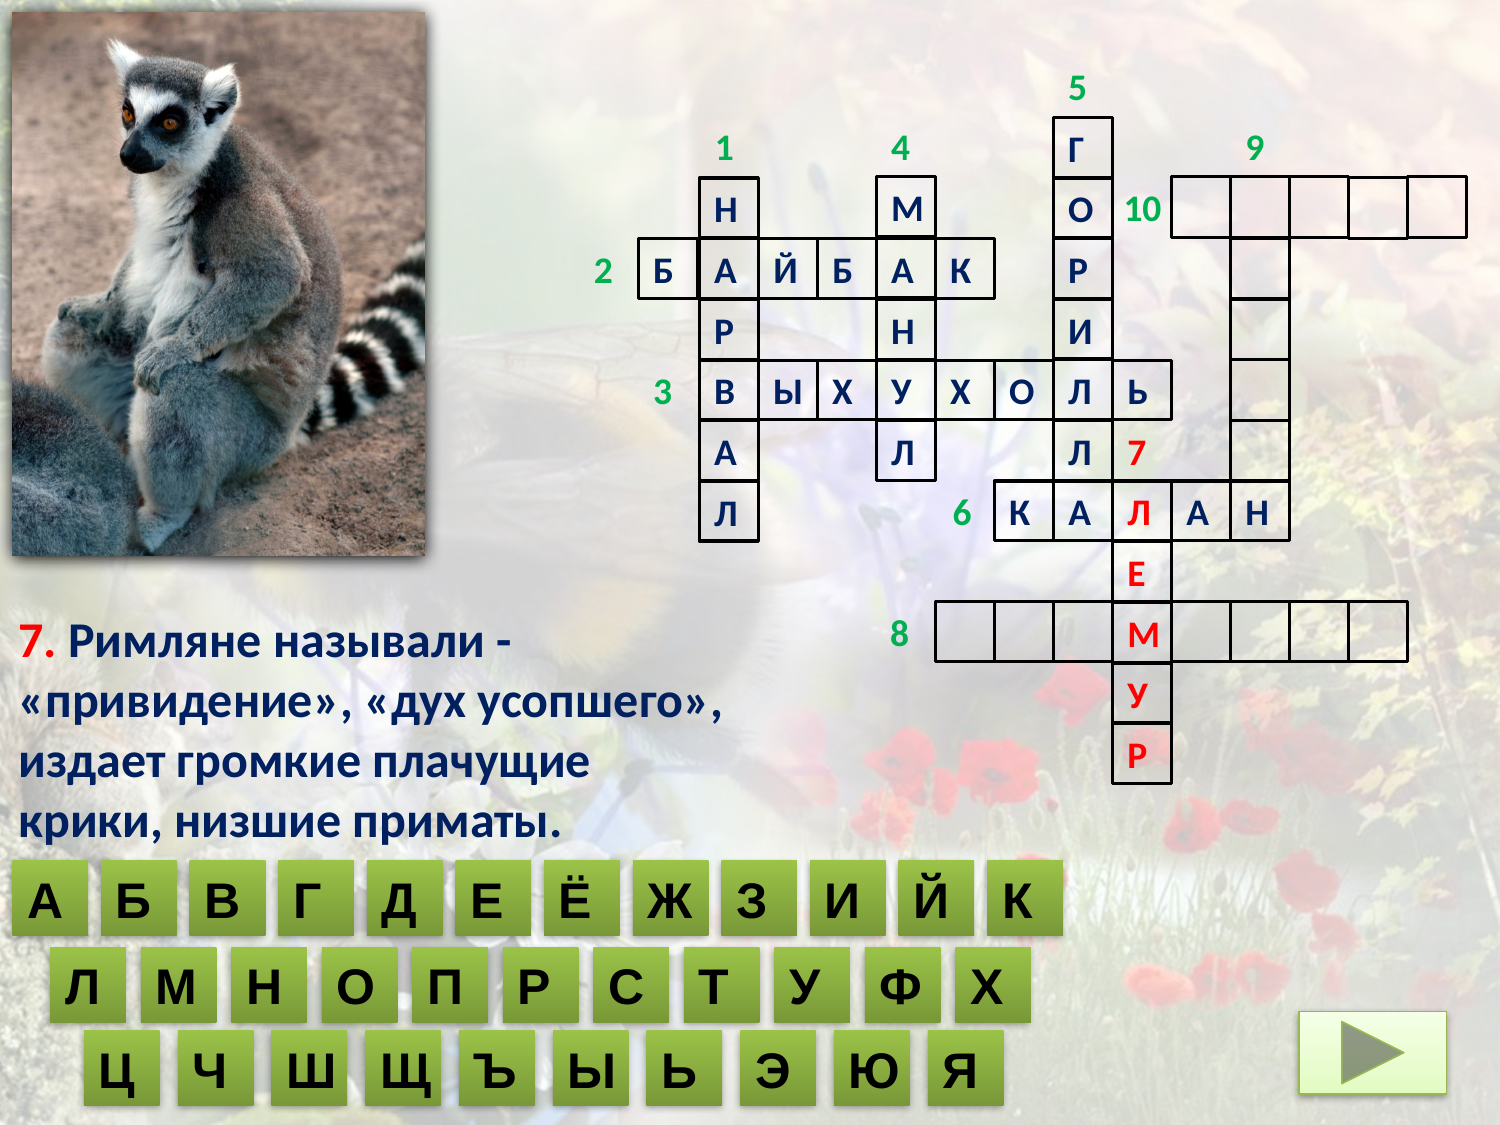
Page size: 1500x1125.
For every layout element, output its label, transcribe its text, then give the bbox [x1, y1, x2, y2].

text_box Ш [271, 1030, 348, 1106]
text_box 10 [1108, 176, 1185, 237]
text_box 7. Римляне называли - «привидение», «дух усопшего», издает громкие плачущие крики, низшие приматы. [3, 599, 741, 855]
text_box [1230, 238, 1290, 298]
text_box У [1112, 663, 1172, 724]
text_box Л [1113, 481, 1171, 541]
text_box [1407, 176, 1467, 238]
text_box Г [278, 860, 354, 936]
text_box Б [817, 238, 877, 299]
text_box Б [638, 238, 698, 299]
text_box А [699, 420, 759, 481]
text_box Ч [177, 1030, 254, 1106]
text_box Й [898, 860, 975, 936]
text_box Ё [544, 860, 620, 936]
text_box К [997, 480, 1053, 541]
text_box Л [50, 947, 126, 1023]
text_box Ц [83, 1030, 160, 1106]
text_box 7 [1112, 420, 1172, 481]
text_box А [699, 238, 758, 299]
text_box Э [740, 1030, 816, 1106]
text_box Ь [1112, 360, 1172, 420]
text_box Ж [632, 860, 709, 936]
text_box [1171, 601, 1231, 662]
text_box Й [758, 238, 817, 299]
text_box 4 [876, 115, 936, 176]
text_box Т [683, 947, 760, 1023]
text_box Ы [552, 1030, 629, 1106]
text_box Щ [0, 0, 1500, 1125]
text_box Ь [646, 1030, 723, 1106]
text_box 1 [700, 115, 760, 176]
text_box И [1053, 299, 1113, 359]
text_box М [1112, 602, 1172, 663]
text_box В [699, 360, 758, 420]
text_box [1290, 601, 1349, 662]
text_box И [810, 860, 886, 936]
text_box Е [455, 860, 532, 936]
text_box З [721, 860, 797, 936]
text_box Д [366, 860, 443, 936]
text_box 8 [875, 601, 935, 661]
text_box С [593, 947, 669, 1023]
text_box Р [699, 299, 759, 360]
text_box В [189, 860, 266, 936]
text_box 5 [1053, 55, 1113, 116]
text_box Р [1053, 238, 1113, 299]
text_box Ъ [458, 1030, 535, 1106]
text_box 3 [638, 360, 698, 420]
text_box [935, 601, 994, 662]
text_box О [321, 947, 398, 1023]
text_box А [1053, 481, 1113, 541]
text_box А [12, 860, 89, 936]
text_box Р [502, 947, 579, 1023]
text_box Ы [758, 360, 818, 420]
text_box [994, 601, 1054, 662]
text_box Ф [864, 947, 941, 1023]
text_box А [877, 238, 935, 298]
text_box Л [699, 481, 759, 542]
text_box Р [1112, 724, 1172, 784]
text_box [1230, 421, 1290, 480]
text_box О [1053, 178, 1113, 238]
text_box Х [955, 947, 1031, 1023]
text_box А [1171, 480, 1231, 541]
text_box М [140, 947, 217, 1023]
text_box [1289, 176, 1349, 238]
text_box П [412, 947, 488, 1023]
text_box Н [876, 299, 936, 360]
text_box [1230, 176, 1289, 238]
text_box М [876, 176, 936, 237]
text_box Н [231, 947, 307, 1023]
text_box Б [101, 860, 177, 936]
text_box Щ [365, 1030, 441, 1106]
text_box Я [927, 1030, 1004, 1106]
picture [12, 12, 425, 557]
text_box Г [1053, 117, 1113, 178]
text_box О [994, 360, 1054, 420]
text_box 9 [1230, 115, 1290, 176]
text_box Л [1053, 359, 1113, 420]
text_box Н [699, 178, 759, 238]
text_box Е [1112, 541, 1172, 602]
text_box Ю [833, 1030, 910, 1106]
text_box [1349, 601, 1408, 662]
text_box У [877, 360, 935, 420]
text_box [1230, 360, 1290, 421]
text_box Л [876, 420, 936, 481]
text_box У [774, 947, 850, 1023]
text_box 6 [937, 480, 997, 541]
text_box 2 [579, 238, 639, 298]
text_box Л [1053, 420, 1112, 481]
text_box К [987, 860, 1063, 936]
text_box [1298, 1011, 1447, 1095]
text_box [1054, 601, 1113, 662]
text_box [1231, 601, 1290, 662]
text_box Н [1231, 480, 1290, 541]
text_box [1171, 176, 1230, 238]
text_box К [935, 238, 995, 299]
text_box [1348, 177, 1408, 239]
text_box Х [935, 360, 994, 420]
text_box [1230, 298, 1290, 360]
text_box Х [818, 360, 877, 420]
